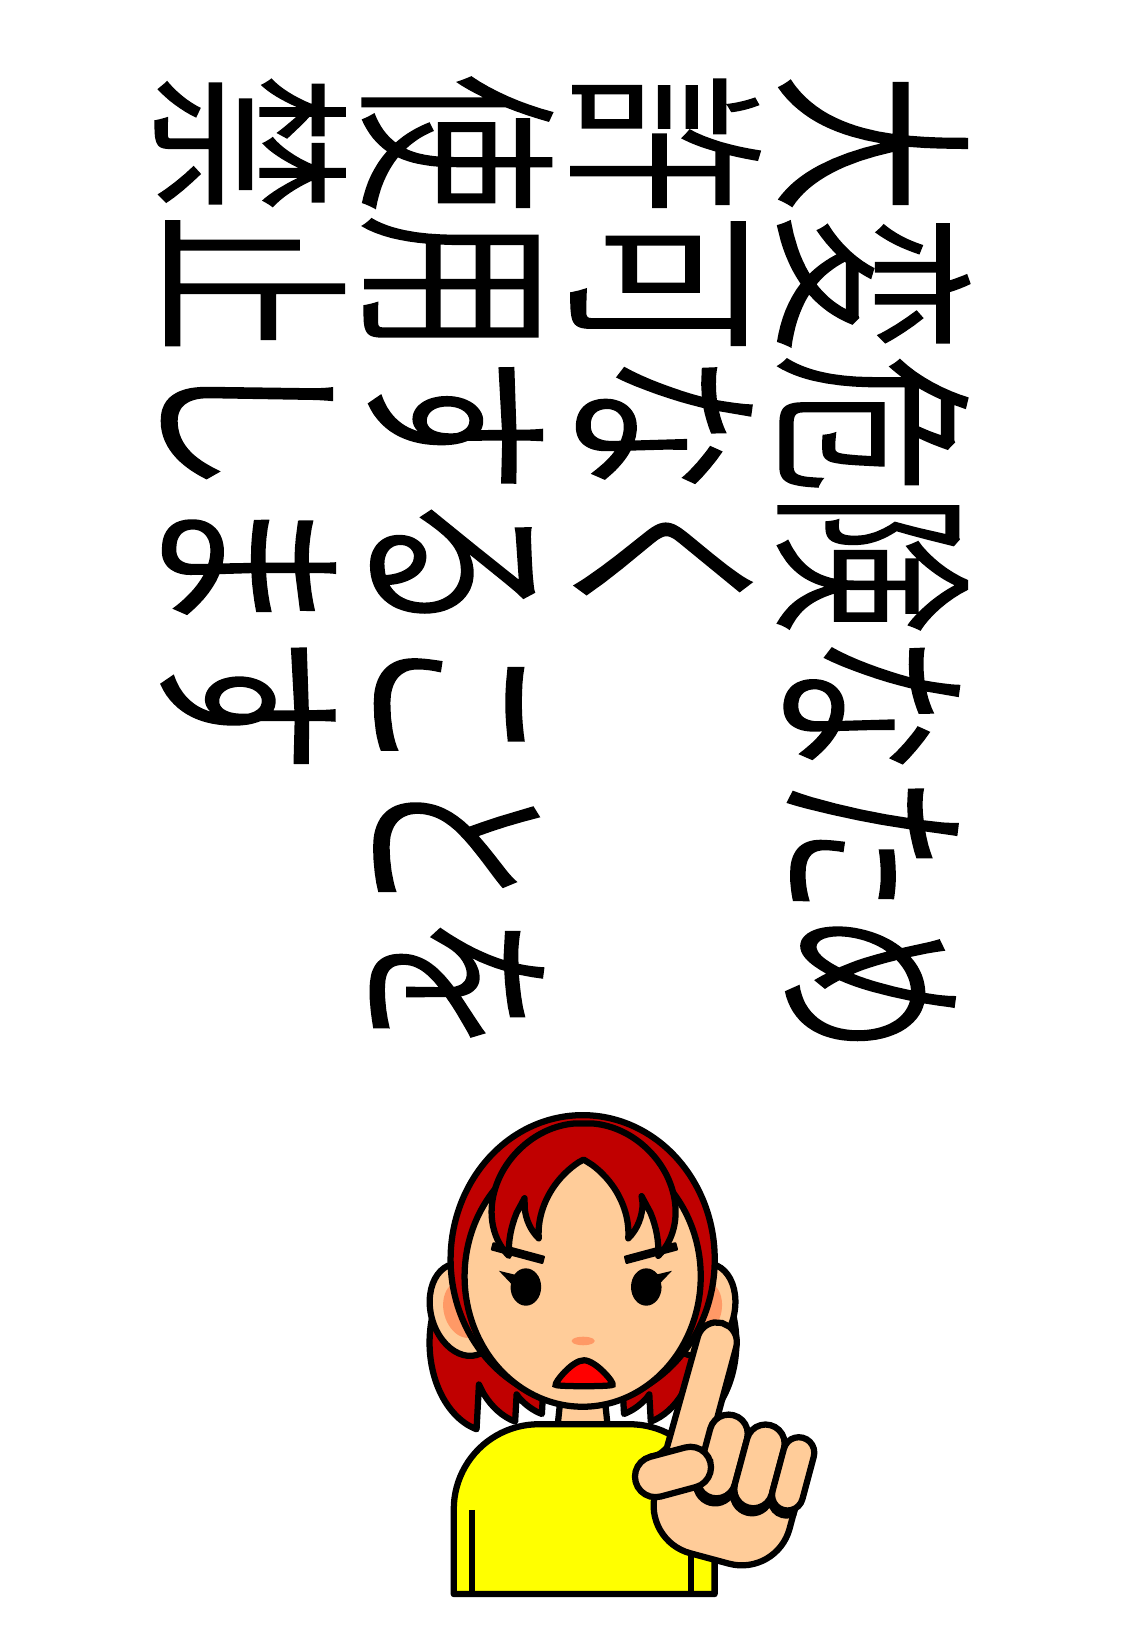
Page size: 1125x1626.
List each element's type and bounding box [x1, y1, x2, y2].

text_box [429, 1114, 815, 1595]
